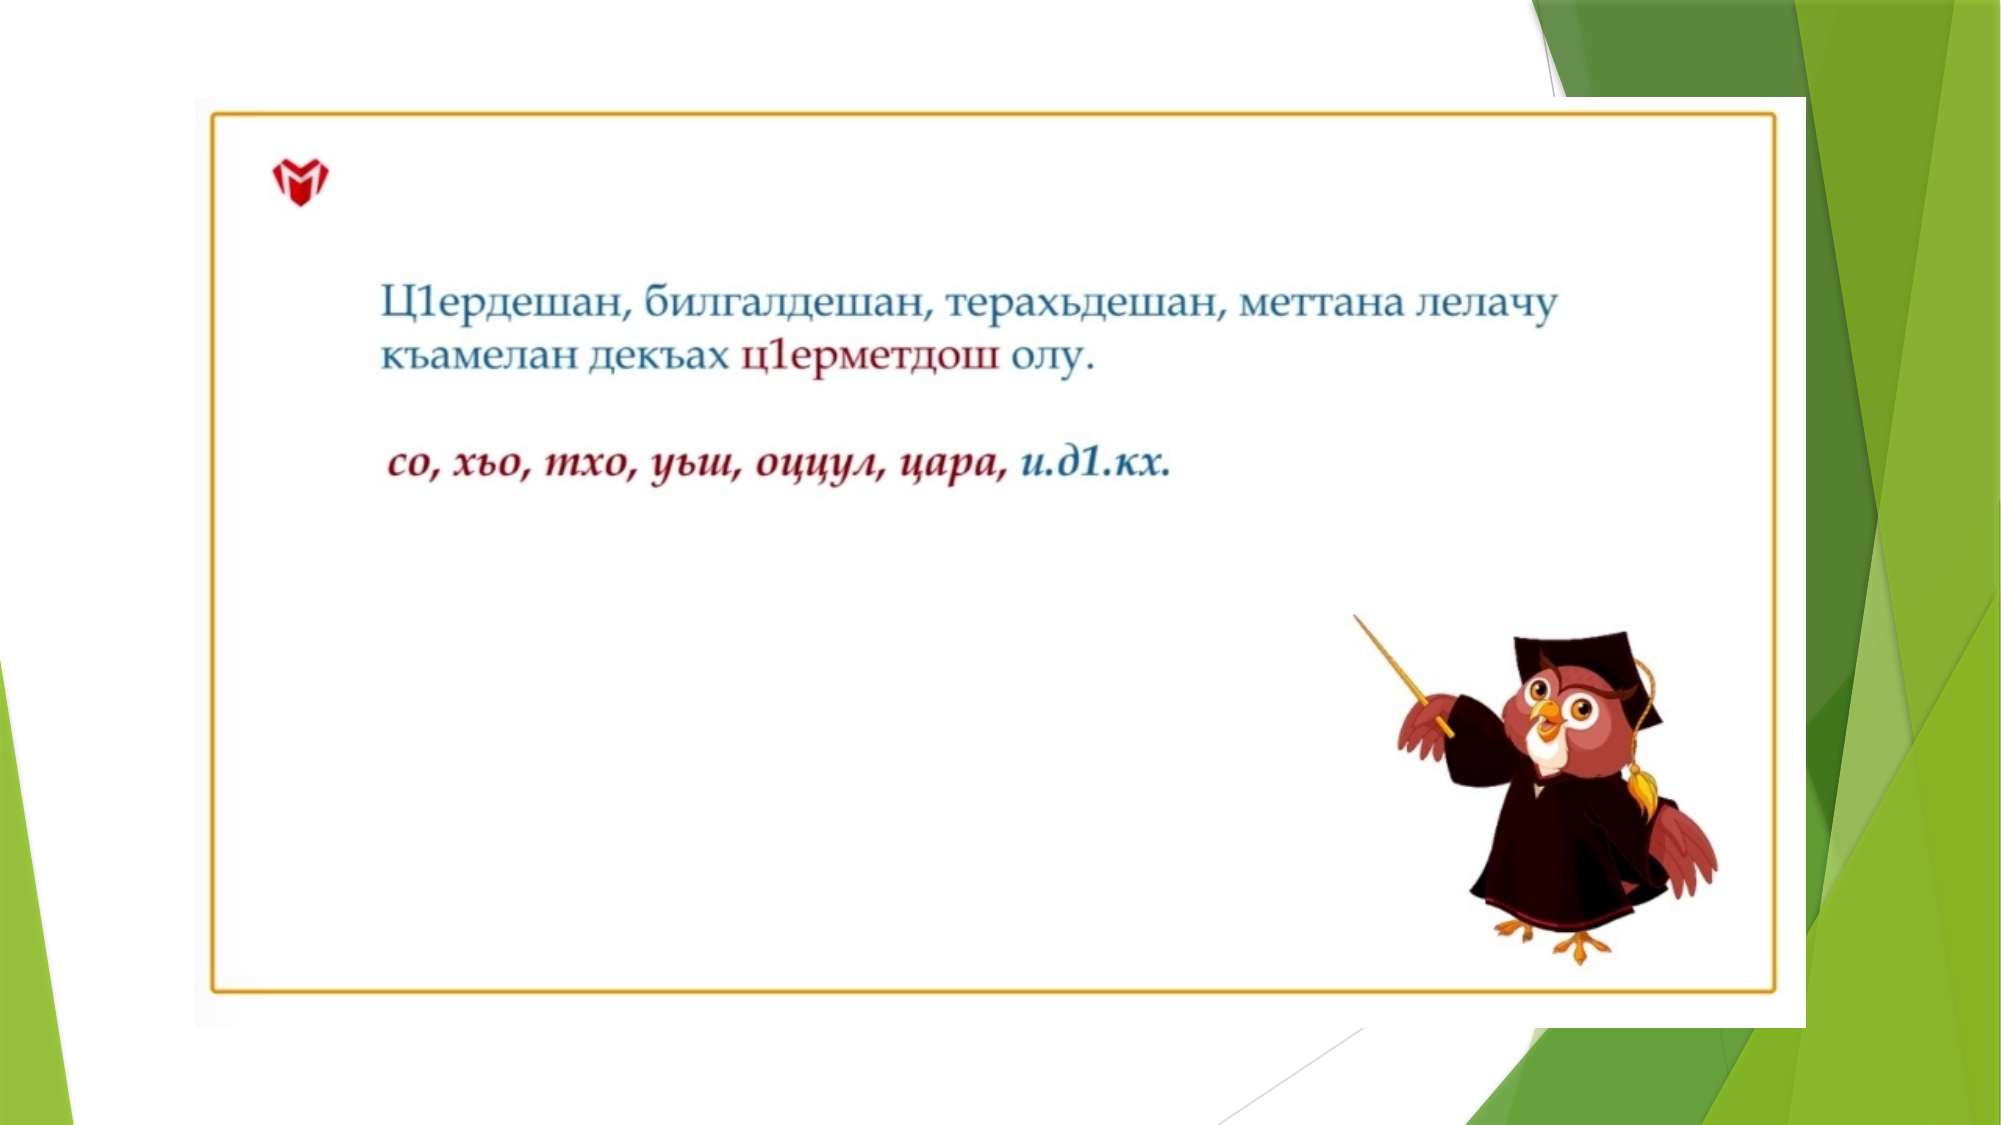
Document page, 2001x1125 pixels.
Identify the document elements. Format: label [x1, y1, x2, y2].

picture [193, 97, 1806, 1028]
